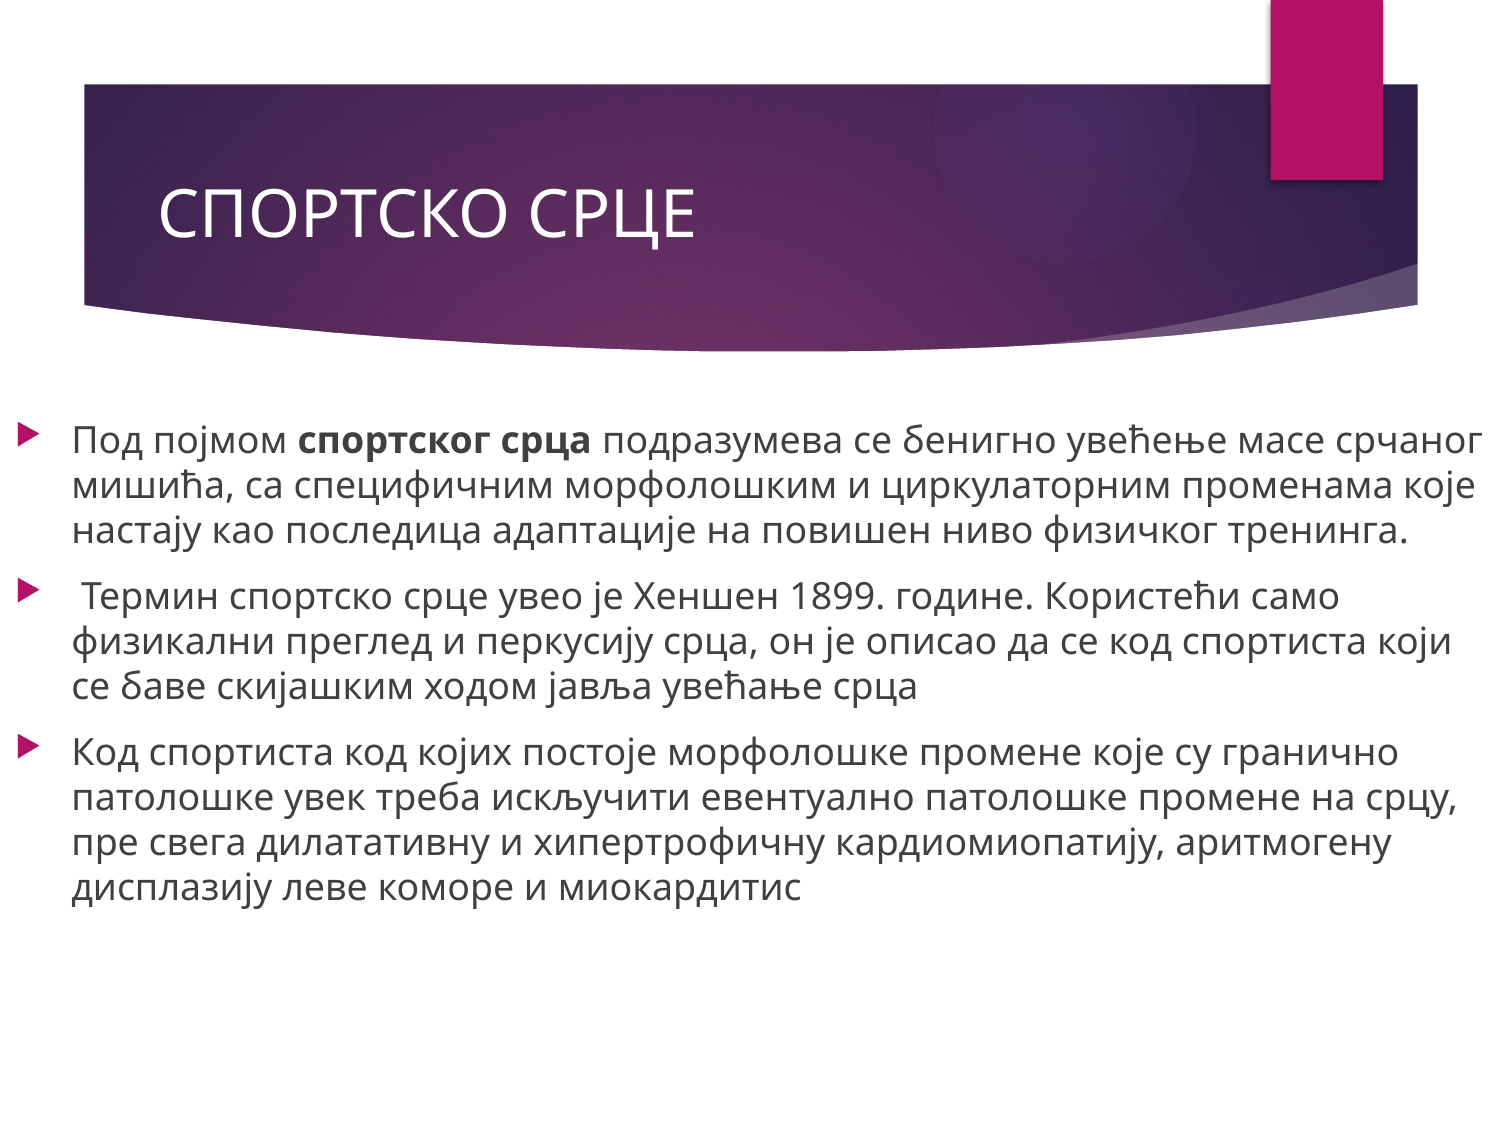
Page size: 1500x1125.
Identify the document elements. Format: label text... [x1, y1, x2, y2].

title СПОРТСКО СРЦЕ [142, 152, 1183, 269]
list Под појмом спортског срца подразумева се бенигно увећење масе срчаног мишића, са специфичним морфолошким и циркулаторним променама које настају као последица адаптације на повишен ниво физичког тренинга. Термин спортско срце увео је Хеншен 1899. године. Користећи само физикални преглед и перкусију срца, он је описао да се код спортиста који се баве скијашким ходом јавља увећање срца Код спортиста код којих постоје морфолошке промене које су гранично патолошке увек треба искључити евентуално патолошке промене на срцу, пре свега дилатативну и хипертрофичну кардиомиопатију, аритмогену дисплазију леве коморе и миокардитис [0, 408, 1500, 988]
